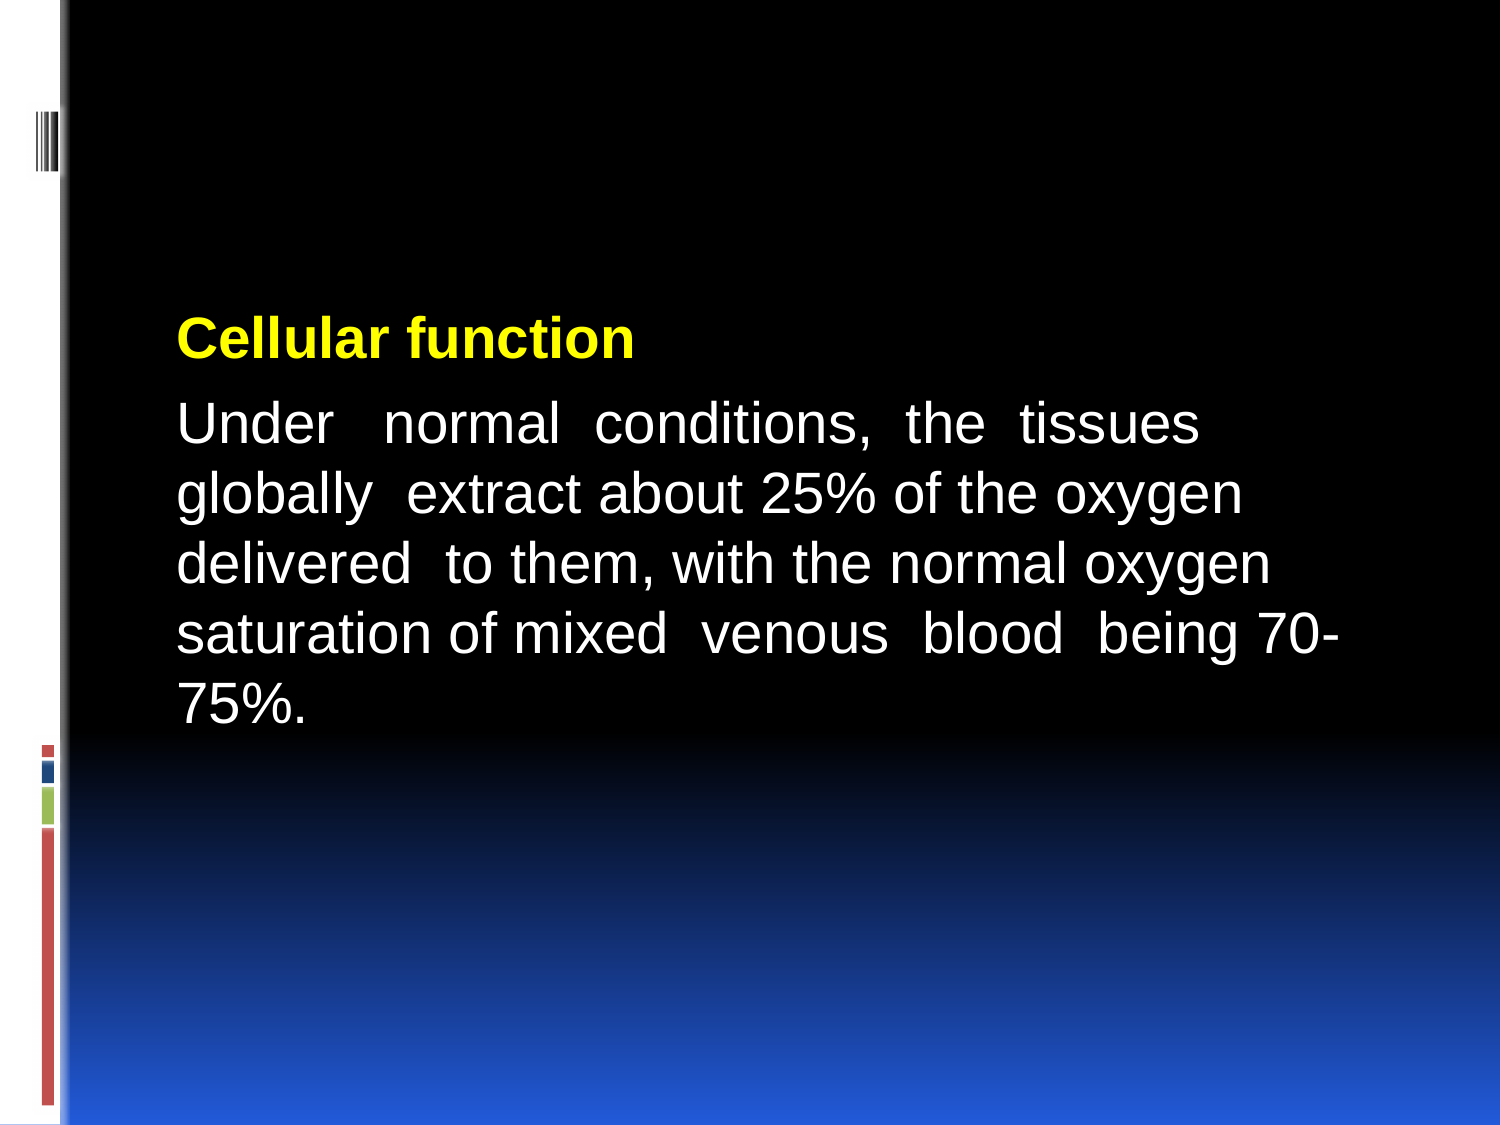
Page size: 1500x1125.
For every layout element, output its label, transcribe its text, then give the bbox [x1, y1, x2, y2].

list Cellular function Under normal conditions, the tissues globally extract about 25% of the oxygen delivered to them, with the normal oxygen saturation of mixed venous blood being 70-75%. [149, 292, 1426, 1043]
